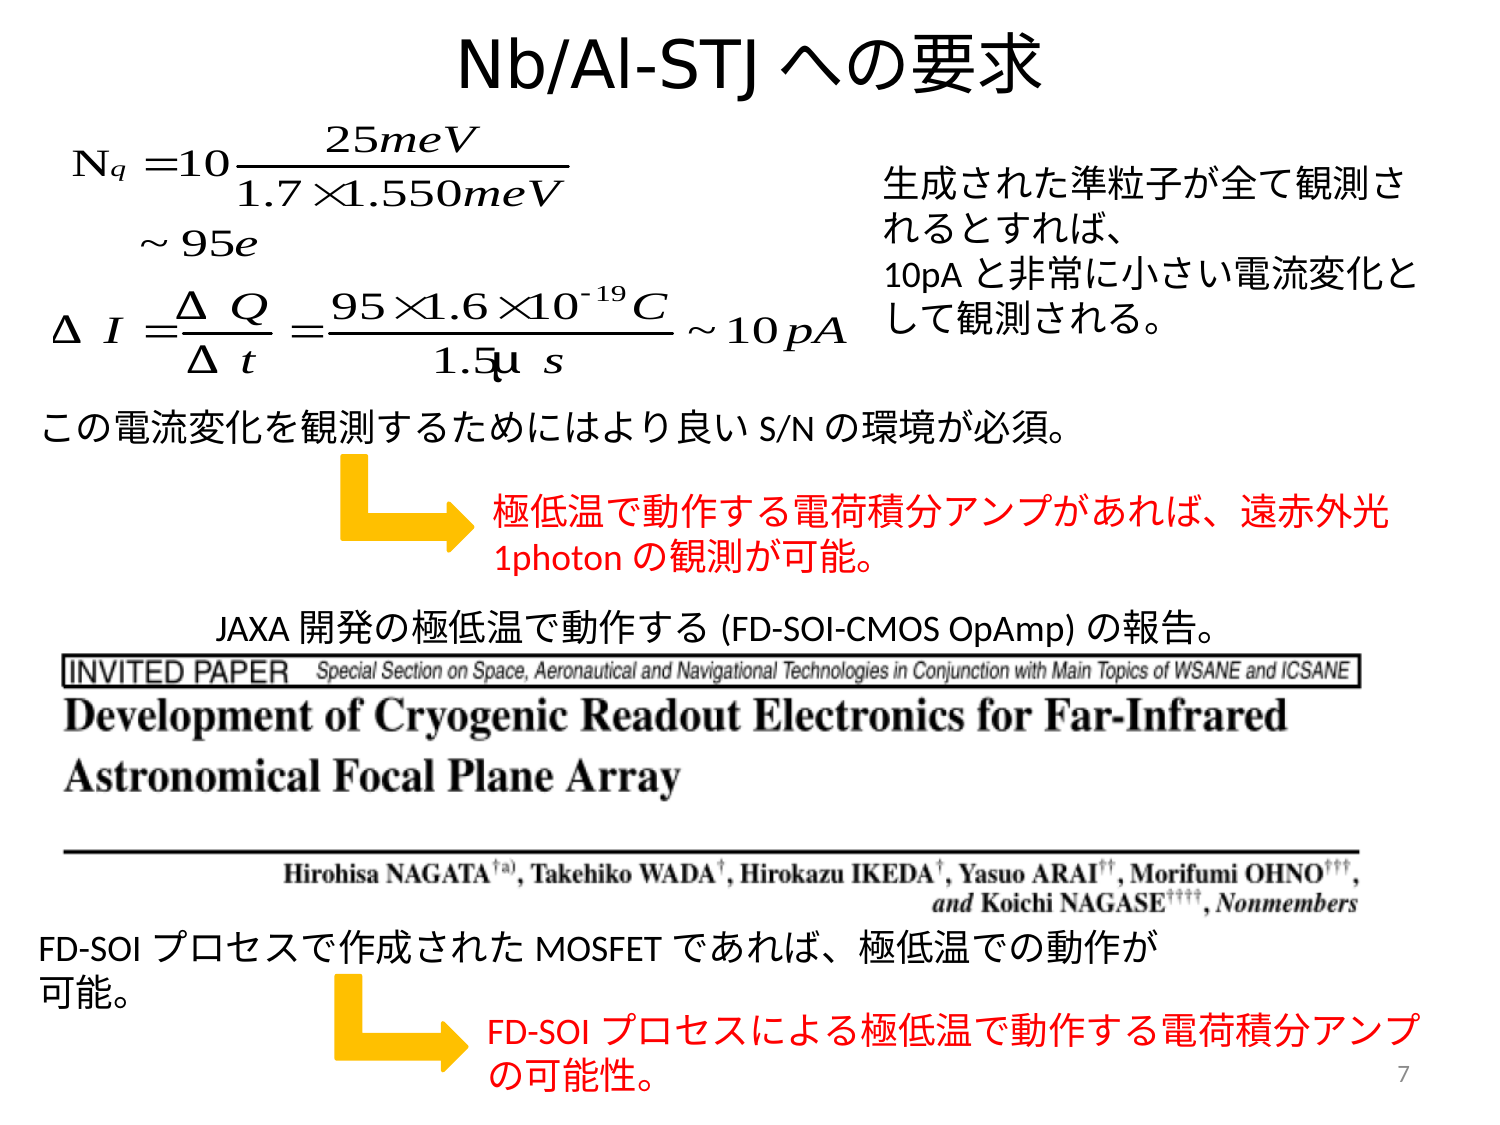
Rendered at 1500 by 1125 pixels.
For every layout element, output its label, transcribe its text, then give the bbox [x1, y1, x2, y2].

text_box 極低温で動作する電荷積分アンプがあれば、遠赤外光1photonの観測が可能。 [478, 480, 1453, 585]
text_box この電流変化を観測するためにはより良いS/Nの環境が必須。 [23, 397, 1069, 457]
text_box 生成された準粒子が全て観測されるとすれば、 10pAと非常に小さい電流変化として観測される。 [868, 152, 1447, 348]
text_box [334, 973, 469, 1073]
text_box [52, 113, 857, 386]
text_box FD-SOIプロセスによる極低温で動作する電荷積分アンプの可能性。 [472, 999, 1447, 1105]
picture [40, 633, 1376, 929]
title Nb/Al-STJへの要求 [0, 9, 1500, 114]
text_box FD-SOIプロセスで作成されたMOSFETであれば、極低温での動作が可能。 [23, 916, 1211, 1022]
text_box JAXA開発の極低温で動作する(FD-SOI-CMOS OpAmp)の報告。 [200, 596, 1247, 631]
text_box [340, 454, 475, 553]
